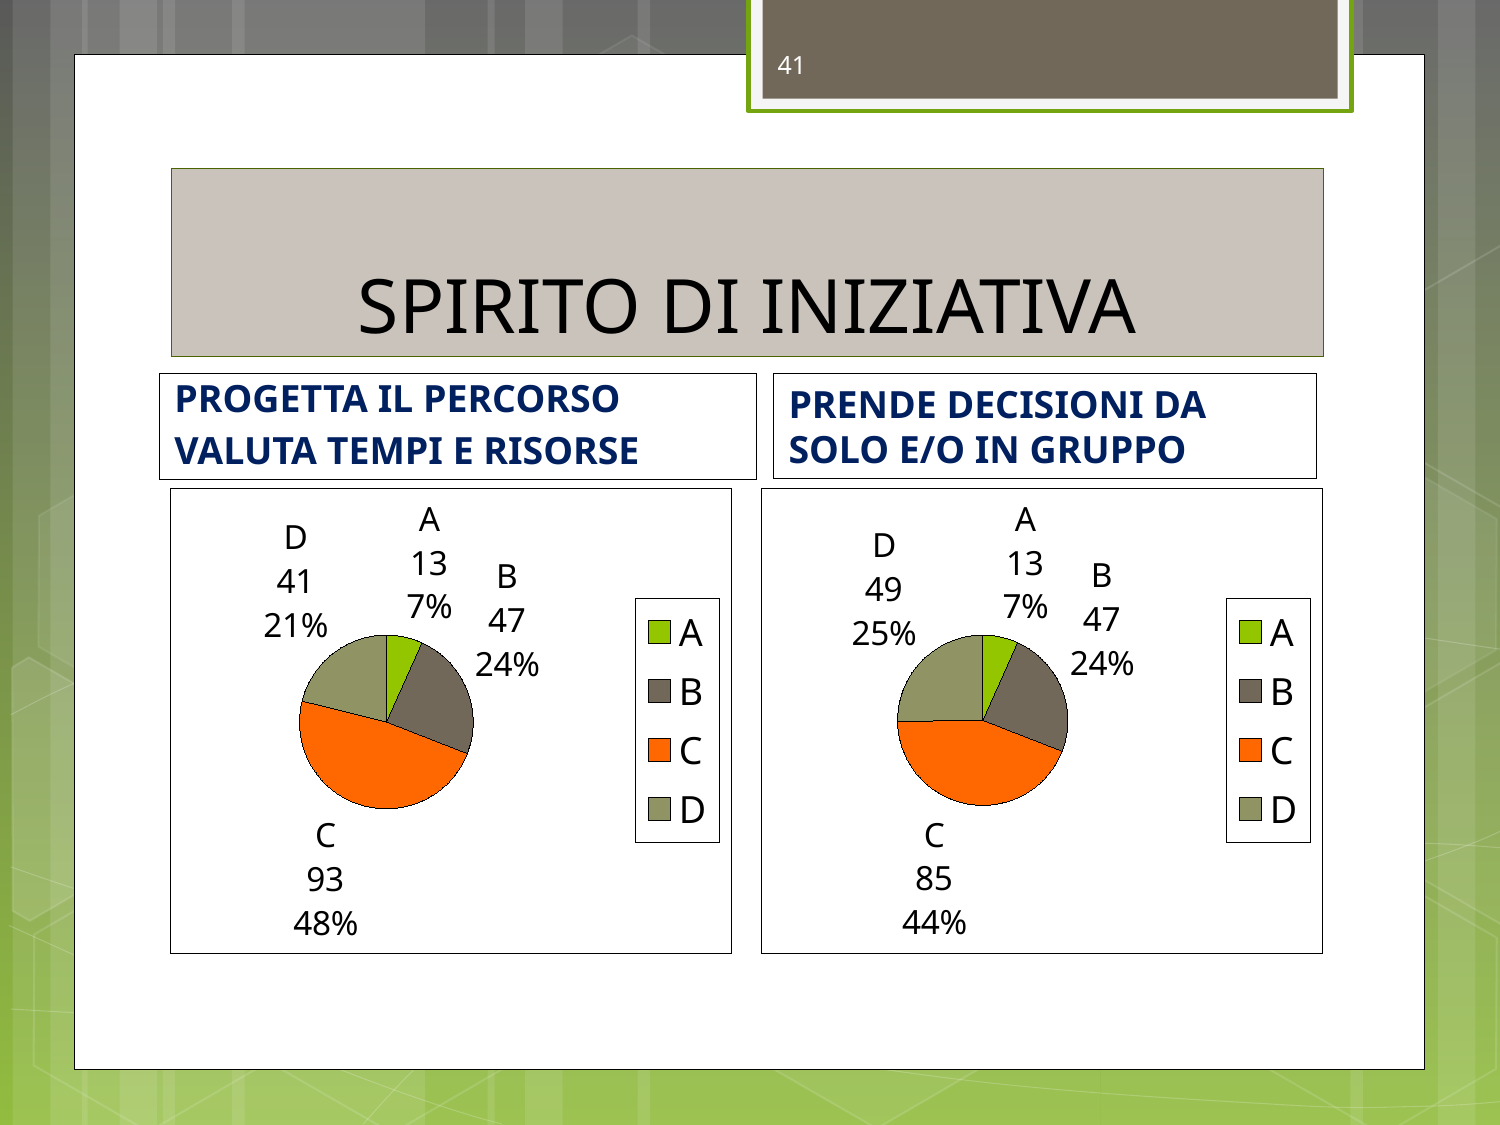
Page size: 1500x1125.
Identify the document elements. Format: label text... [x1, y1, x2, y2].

list PRENDE DECISIONI DA SOLO E/O IN GRUPPO [773, 373, 1317, 479]
title SPIRITO DI INIZIATIVA [171, 168, 1324, 357]
list PROGETTA IL PERCORSO VALUTA TEMPI E RISORSE [159, 373, 757, 480]
chart [170, 487, 733, 954]
chart [761, 487, 1324, 954]
slide_number 41 [762, 36, 982, 97]
